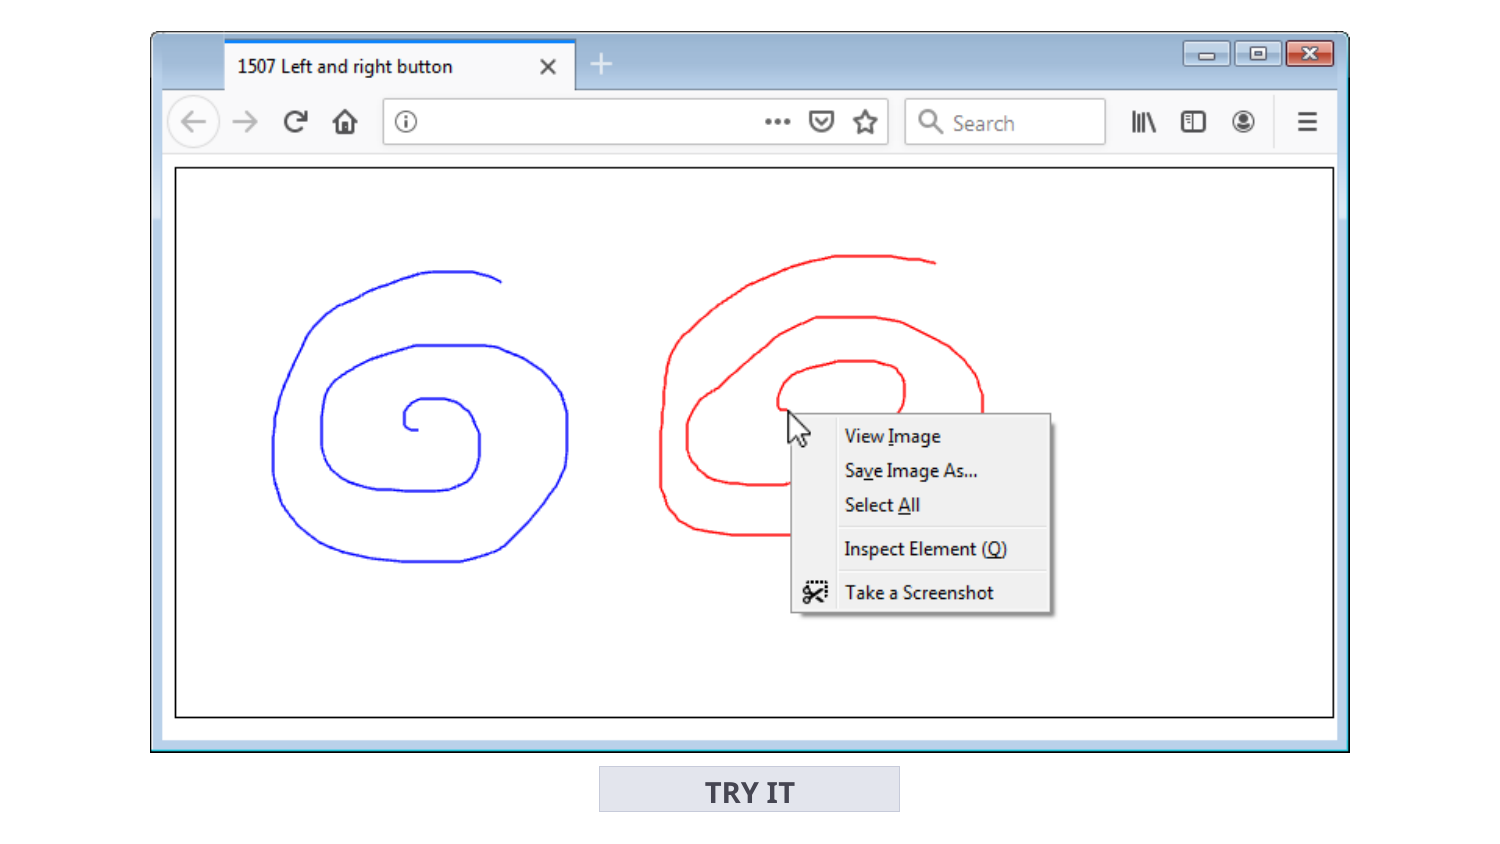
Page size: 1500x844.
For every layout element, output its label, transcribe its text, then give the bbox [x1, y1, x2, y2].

text_box TRY IT [599, 766, 900, 812]
picture [149, 31, 1351, 753]
